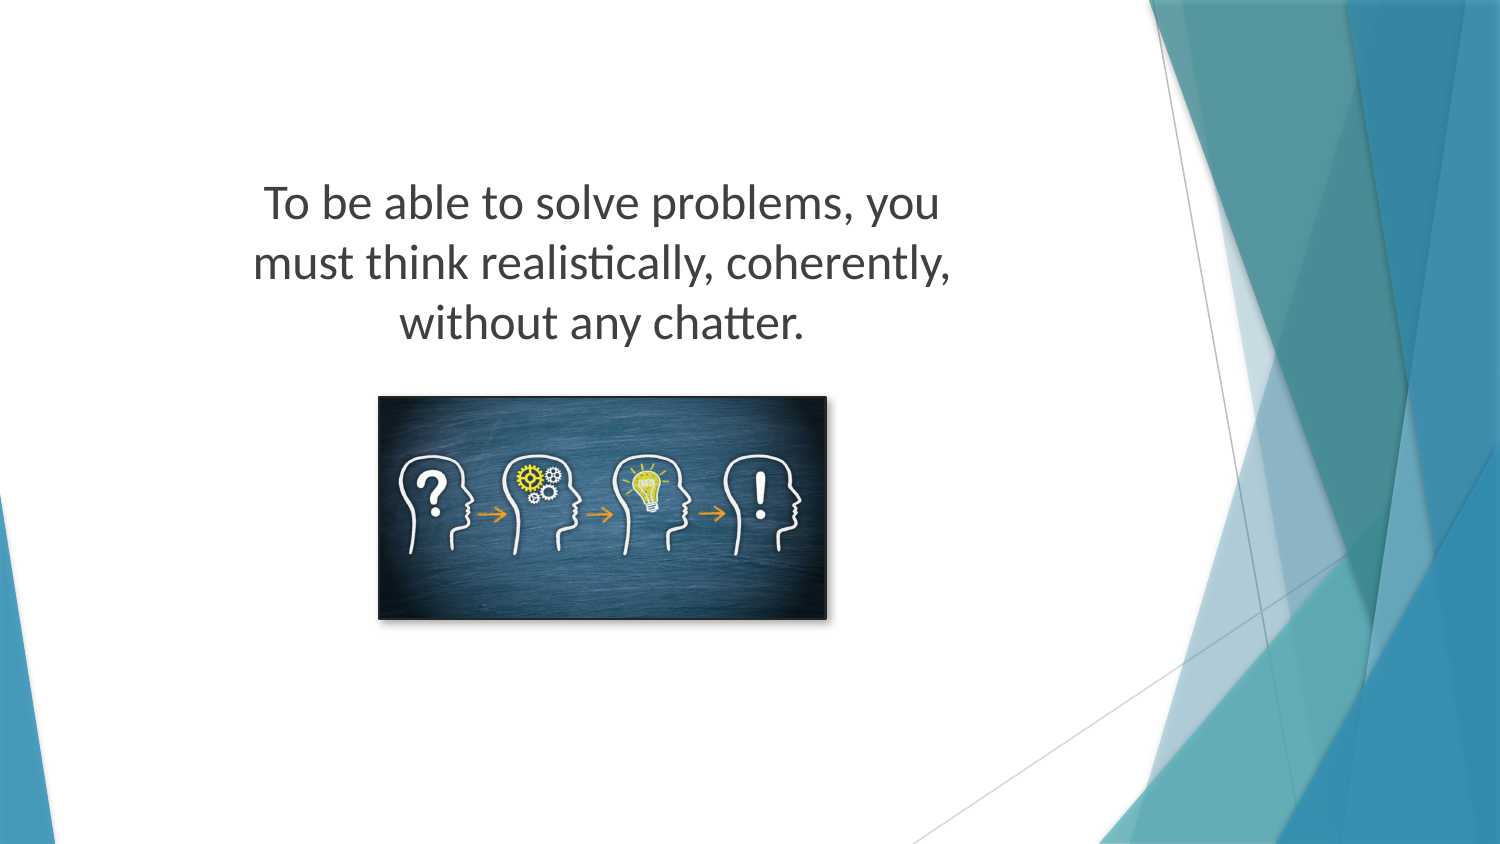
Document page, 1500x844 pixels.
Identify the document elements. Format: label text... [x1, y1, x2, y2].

list To be able to solve problems, you must think realistically, coherently, without any chatter. [206, 161, 998, 387]
picture [379, 397, 825, 619]
